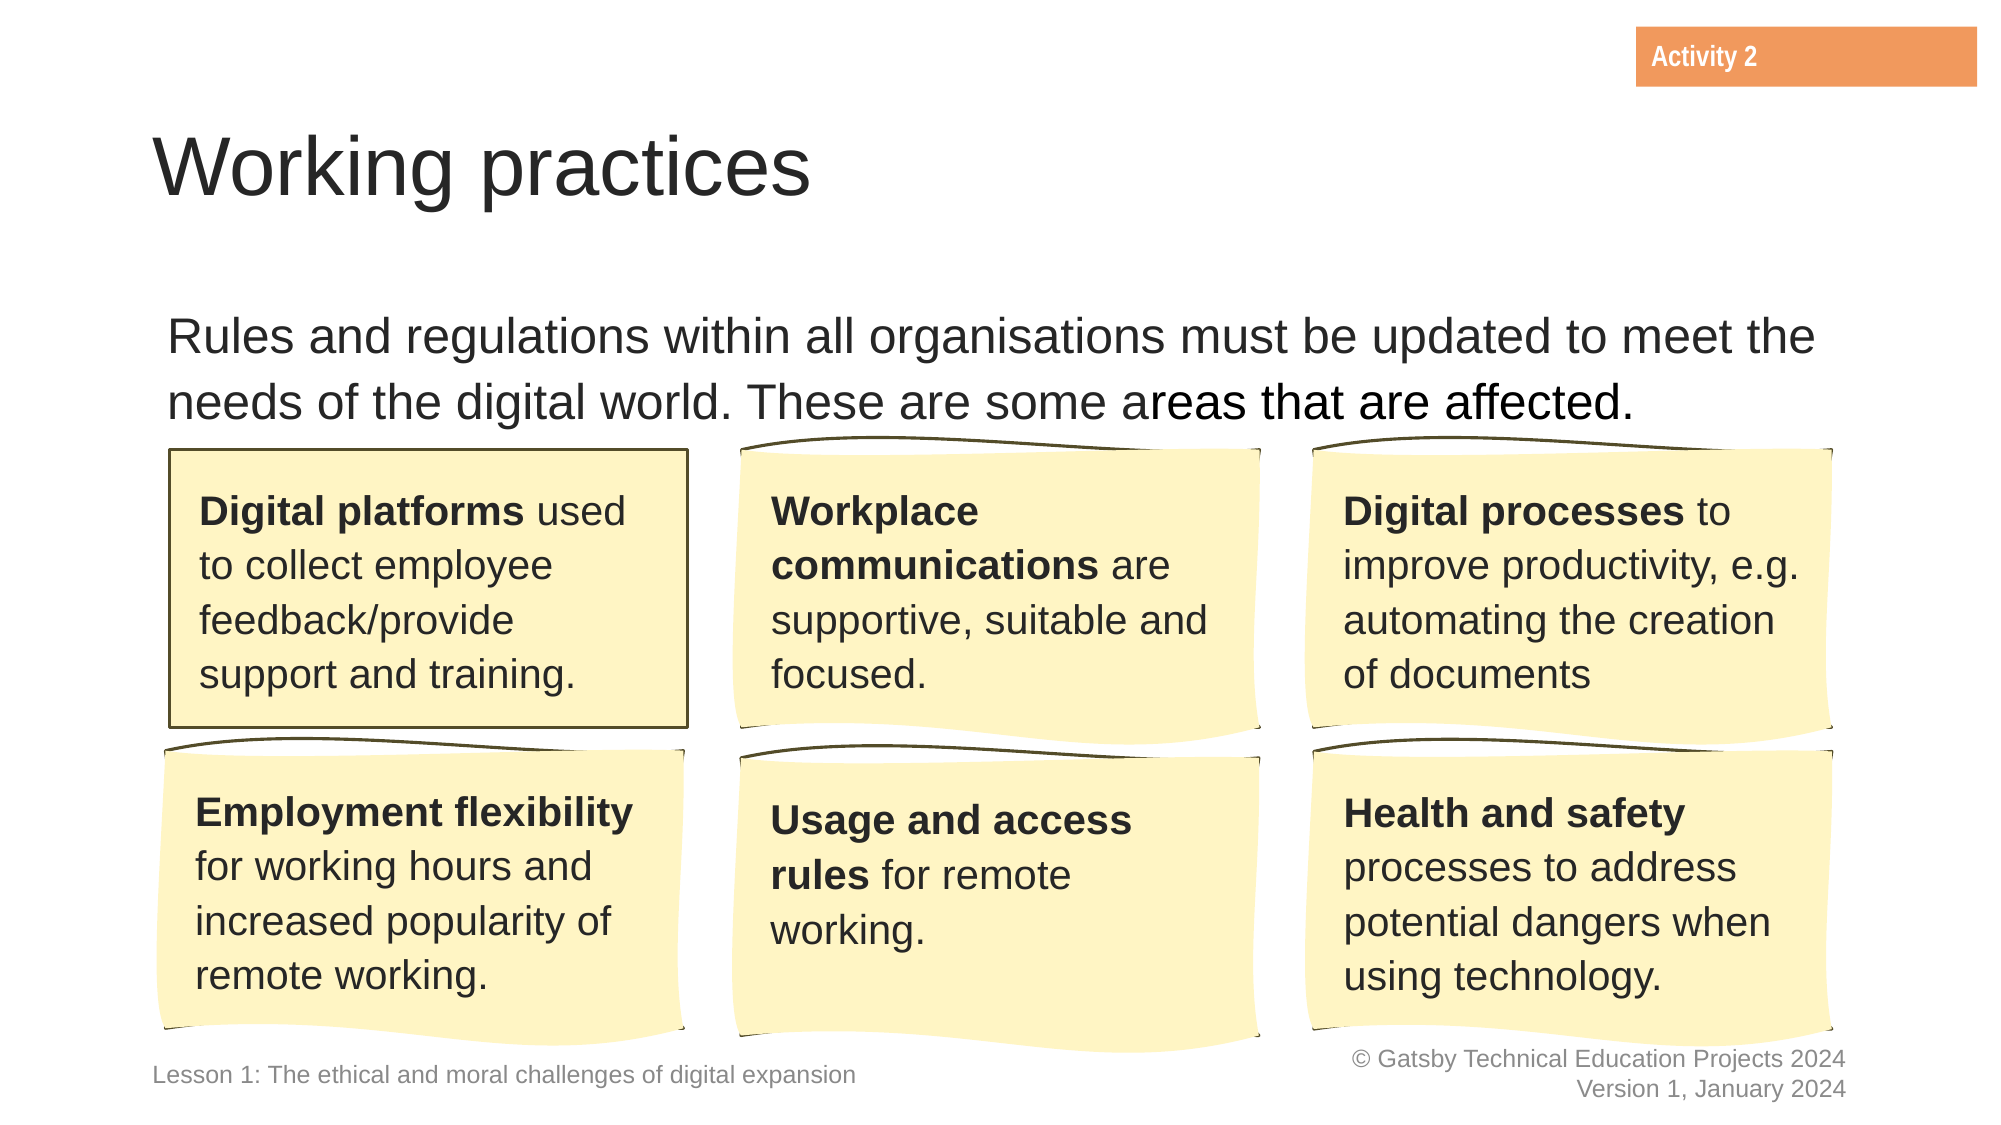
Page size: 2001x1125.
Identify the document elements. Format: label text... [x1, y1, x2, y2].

list Rules and regulations within all organisations must be updated to meet the needs of the digital world. These are some areas that are affected. [137, 268, 1896, 982]
list Digital platforms used to collect employee feedback/provide support and training. [168, 448, 689, 729]
text_box Employment flexibility for working hours and increased popularity of remote working. [156, 738, 684, 1046]
text_box Digital processes to improve productivity, e.g. automating the creation of documents [1304, 437, 1832, 745]
list Lesson 1: The ethical and moral challenges of digital expansion [137, 1042, 1260, 1103]
text_box Workplace communications are supportive, suitable and focused. [732, 437, 1260, 745]
text_box Usage and access rules for remote working. [732, 745, 1260, 1053]
text_box Health and safety processes to address potential dangers when using technology. [1305, 739, 1833, 1047]
title Working practices [137, 59, 1863, 268]
list Activity 2 [1636, 26, 1978, 87]
